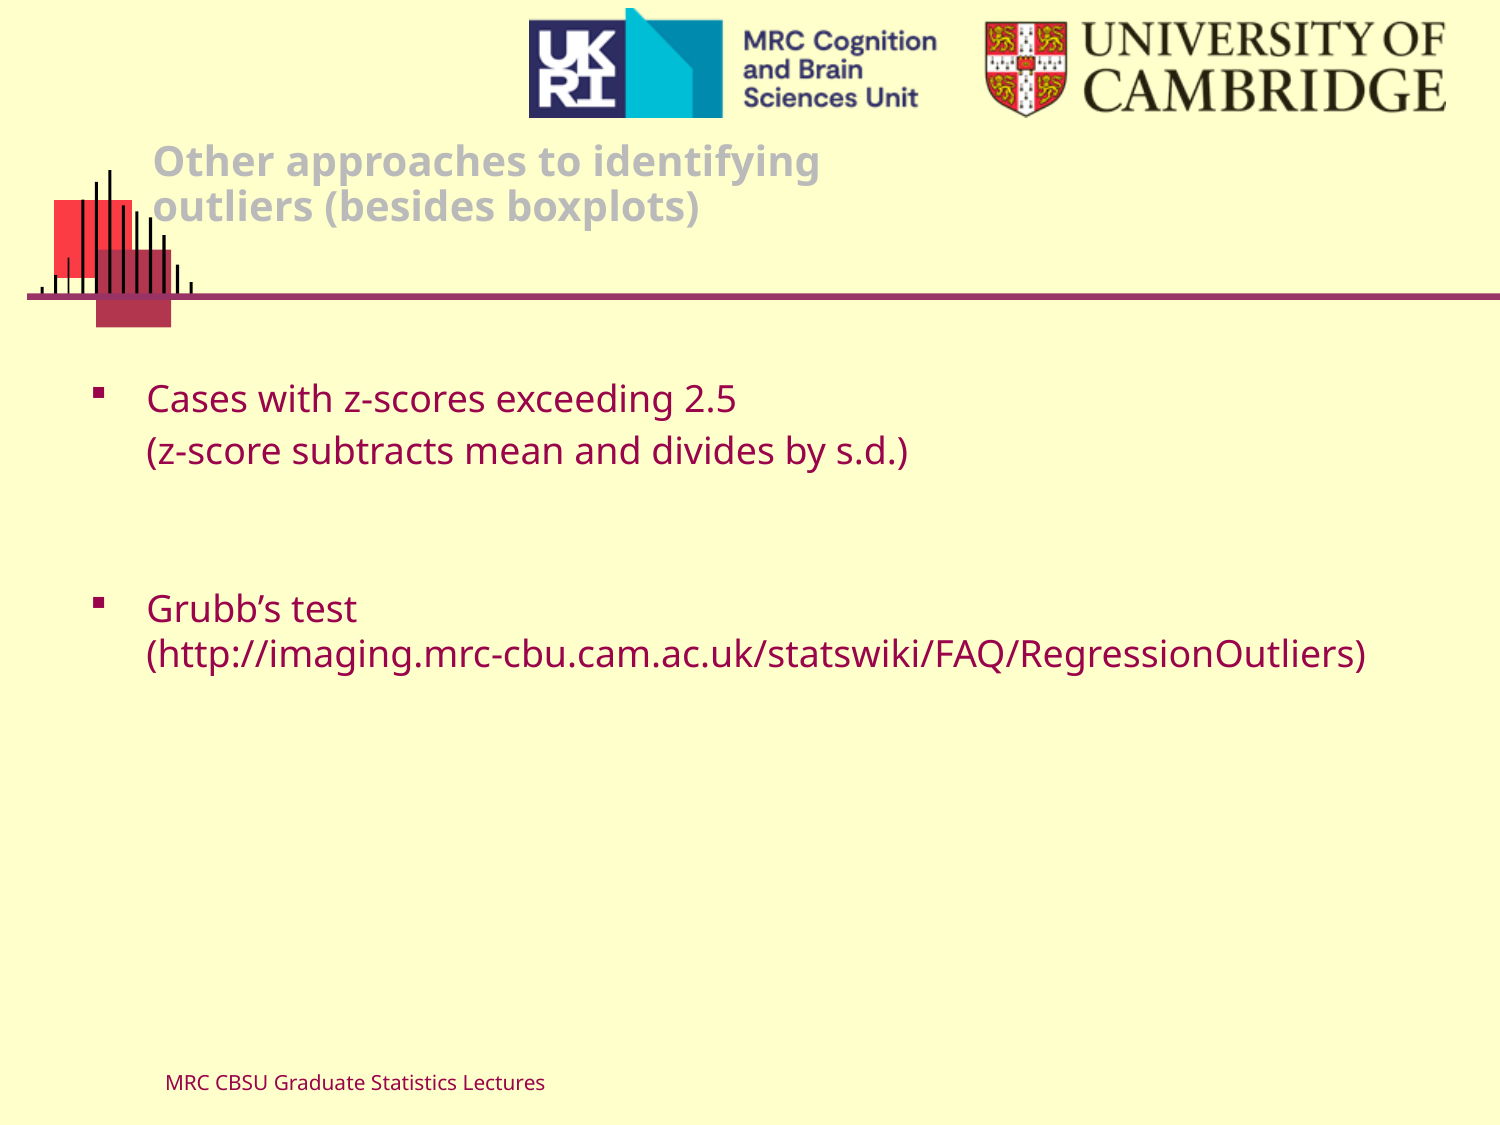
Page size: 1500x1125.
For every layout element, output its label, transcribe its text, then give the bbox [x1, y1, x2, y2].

list Cases with z-scores exceeding 2.5 (z-score subtracts mean and divides by s.d.) Grubb’s test (http://imaging.mrc-cbu.cam.ac.uk/statswiki/FAQ/RegressionOutliers) [75, 262, 1425, 1038]
title Other approaches to identifying outliers (besides boxplots) [137, 137, 988, 233]
footer MRC CBSU Graduate Statistics Lectures [149, 1062, 988, 1101]
picture [529, 8, 1446, 118]
